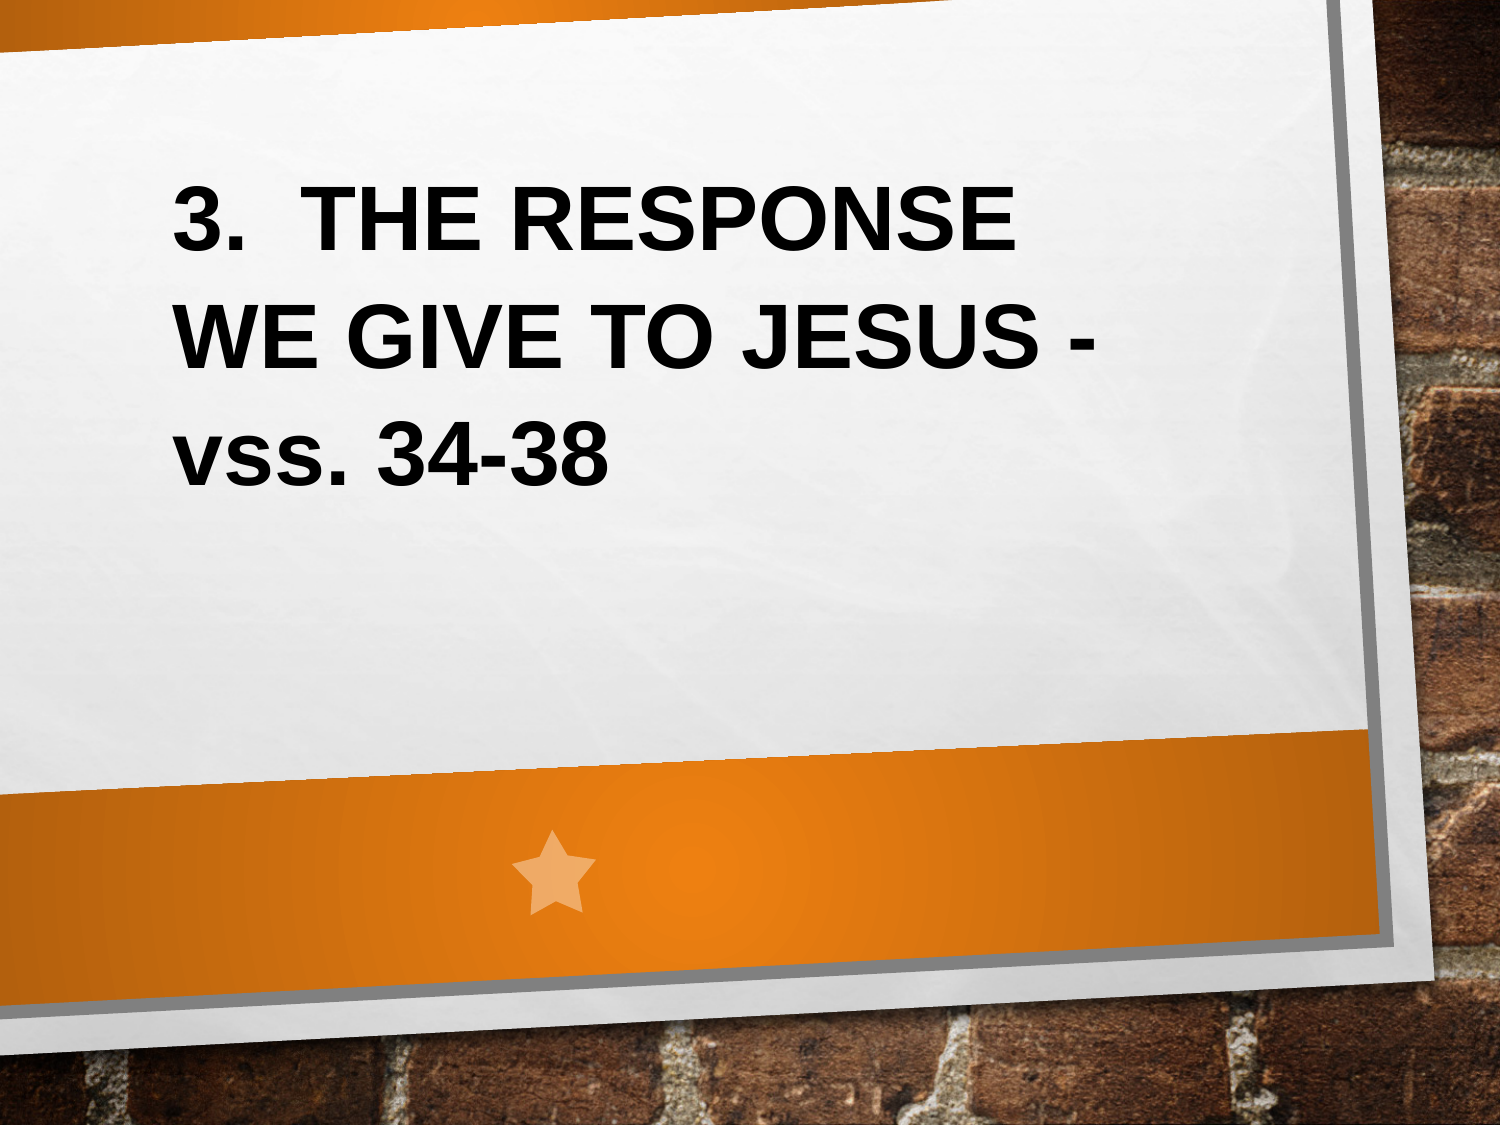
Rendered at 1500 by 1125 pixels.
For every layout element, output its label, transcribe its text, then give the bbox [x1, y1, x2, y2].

text_box 3. THE RESPONSE WE GIVE TO JESUS - vss. 34-38 [158, 143, 1117, 512]
picture [0, 0, 1500, 1125]
